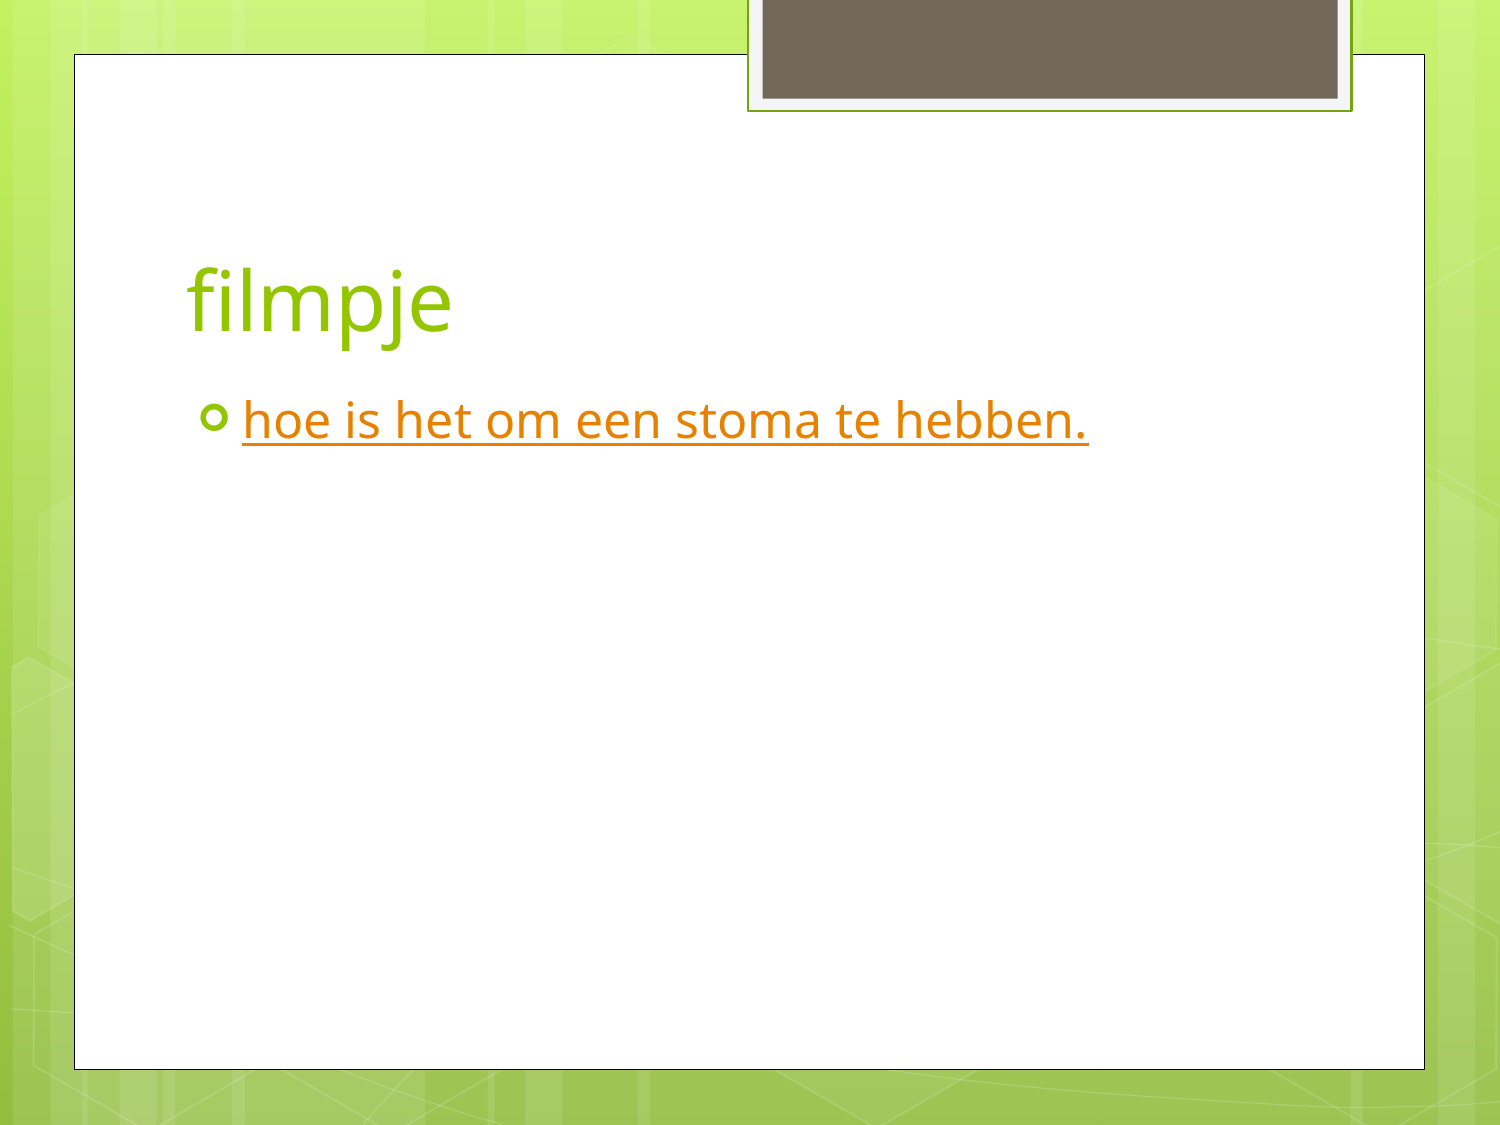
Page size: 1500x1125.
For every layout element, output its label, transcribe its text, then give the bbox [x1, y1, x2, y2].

title filmpje [171, 168, 1324, 357]
list hoe is het om een stoma te hebben. [171, 381, 1283, 957]
